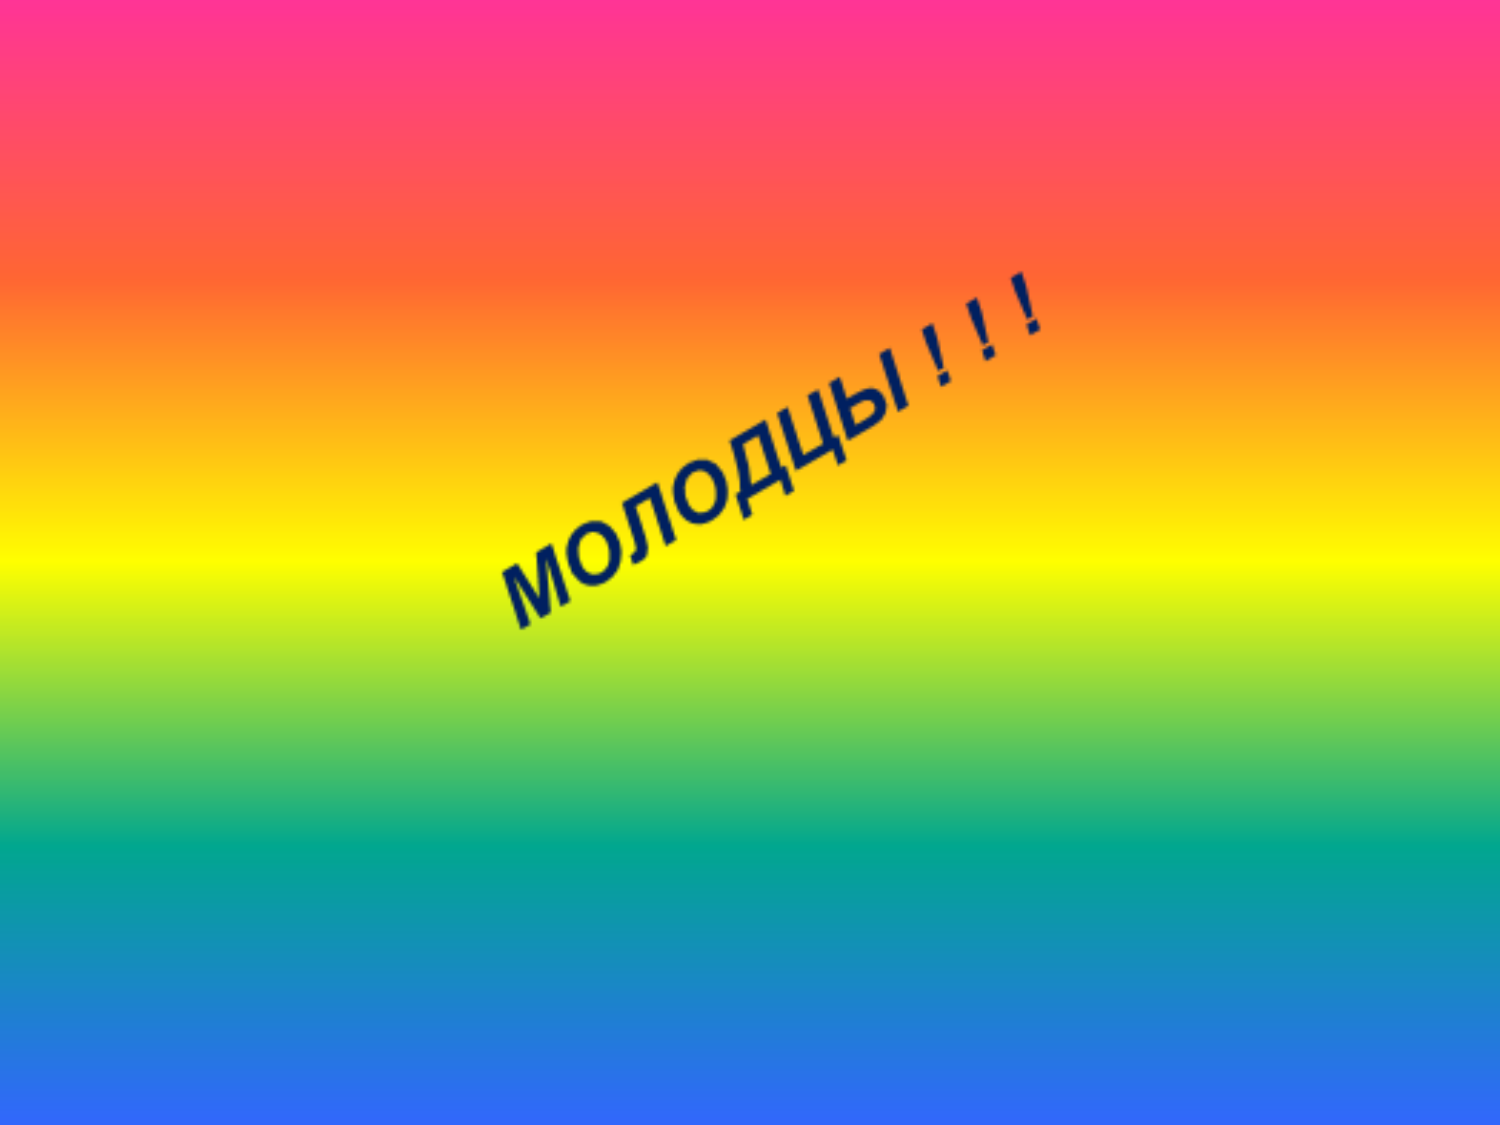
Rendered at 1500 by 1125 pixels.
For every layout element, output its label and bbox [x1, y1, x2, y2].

list [0, 0, 1500, 1125]
